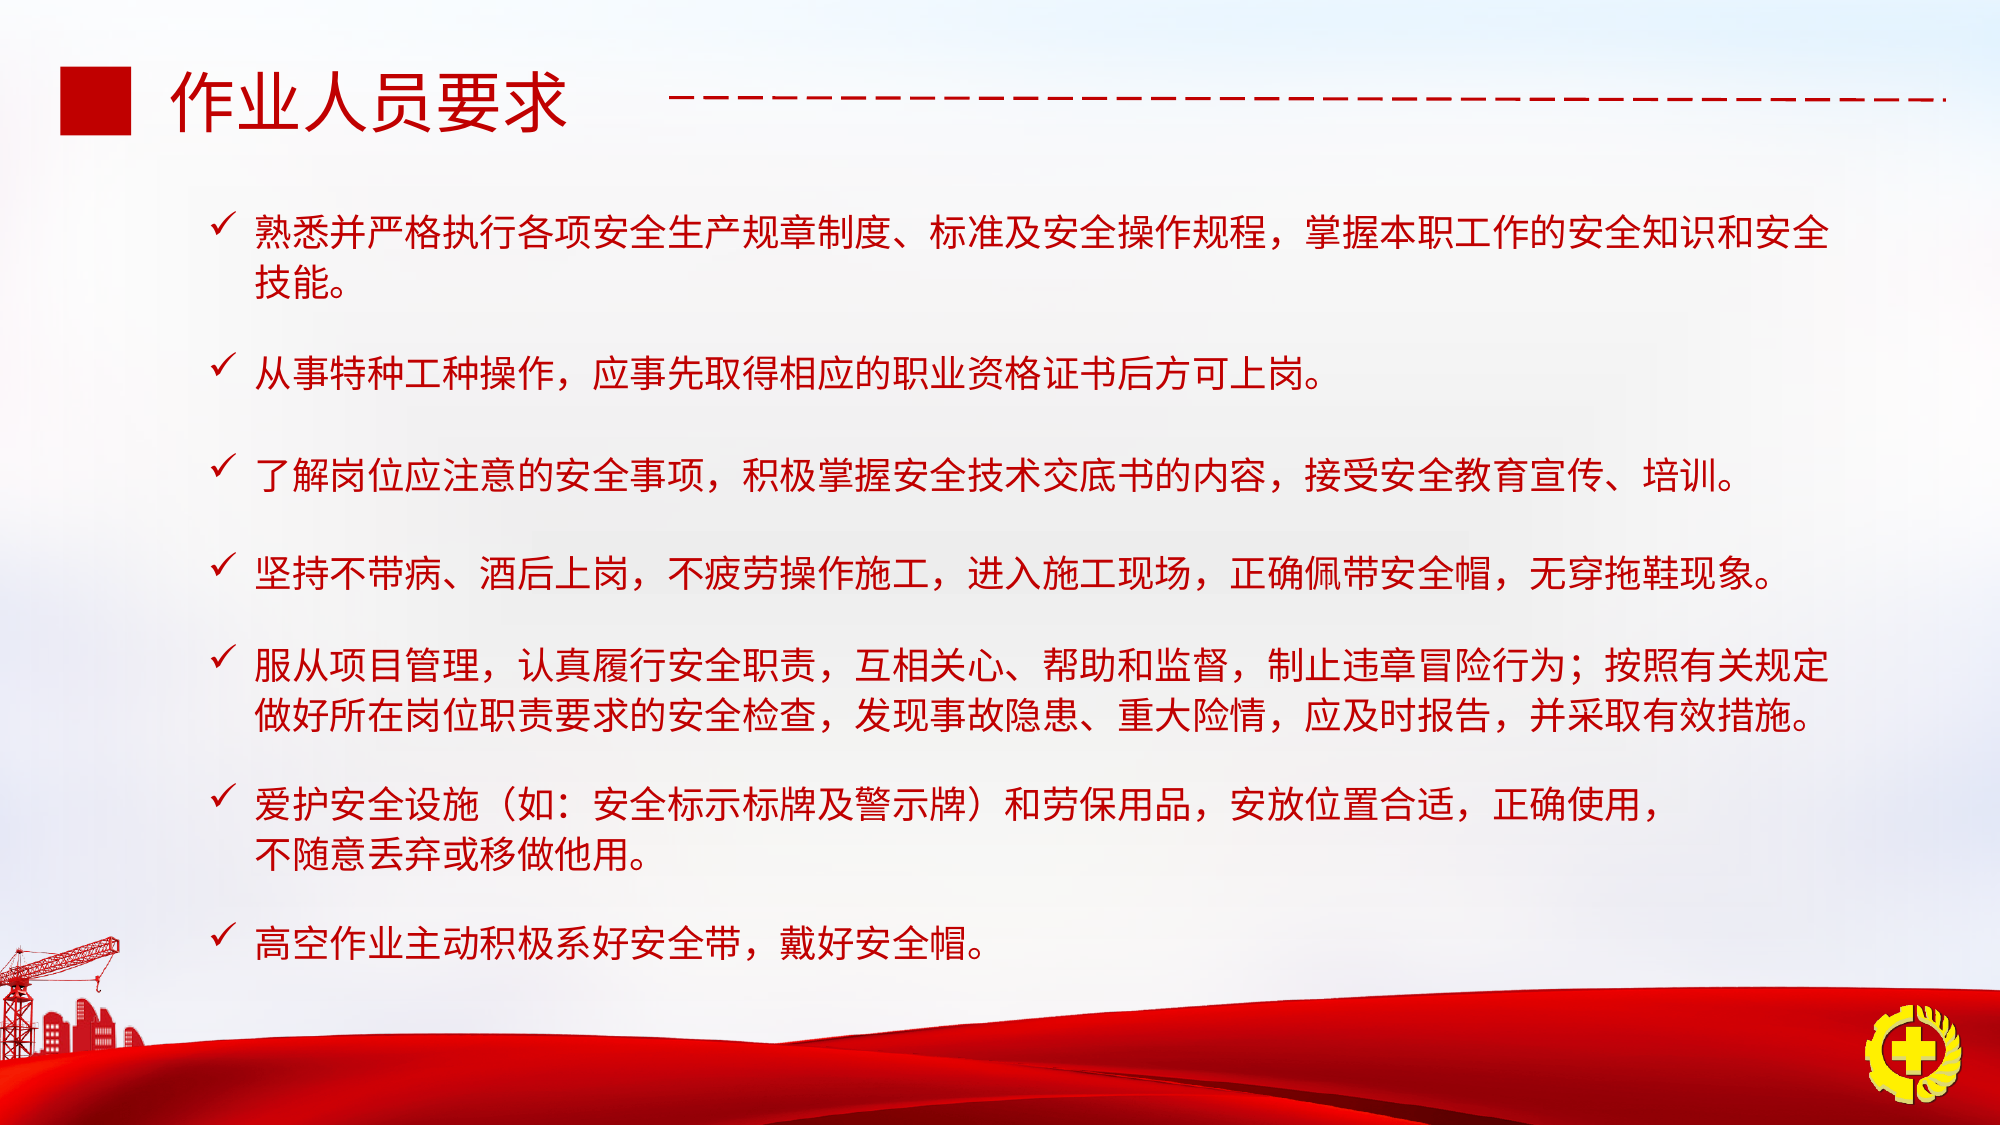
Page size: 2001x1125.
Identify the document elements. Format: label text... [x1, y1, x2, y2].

text_box 服从项目管理，认真履行安全职责，互相关心、帮助和监督，制止违章冒险行为；按照有关规定做好所在岗位职责要求的安全检查，发现事故隐患、重大险情，应及时报告，并采取有效措施。 [193, 630, 1869, 744]
text_box 从事特种工种操作，应事先取得相应的职业资格证书后方可上岗。 [193, 338, 1844, 403]
text_box 熟悉并严格执行各项安全生产规章制度、标准及安全操作规程，掌握本职工作的安全知识和安全技能。 [193, 197, 1869, 312]
text_box [59, 66, 132, 136]
picture [0, 890, 2001, 1125]
text_box 高空作业主动积极系好安全带，戴好安全帽。 [193, 908, 1711, 973]
text_box 作业人员要求 [154, 53, 636, 148]
text_box 了解岗位应注意的安全事项，积极掌握安全技术交底书的内容，接受安全教育宣传、培训。 [193, 439, 1844, 504]
text_box 爱护安全设施（如：安全标示标牌及警示牌）和劳保用品，安放位置合适，正确使用，不随意丢弃或移做他用。 [193, 769, 1711, 883]
text_box 坚持不带病、酒后上岗，不疲劳操作施工，进入施工现场，正确佩带安全帽，无穿拖鞋现象。 [193, 538, 1844, 603]
